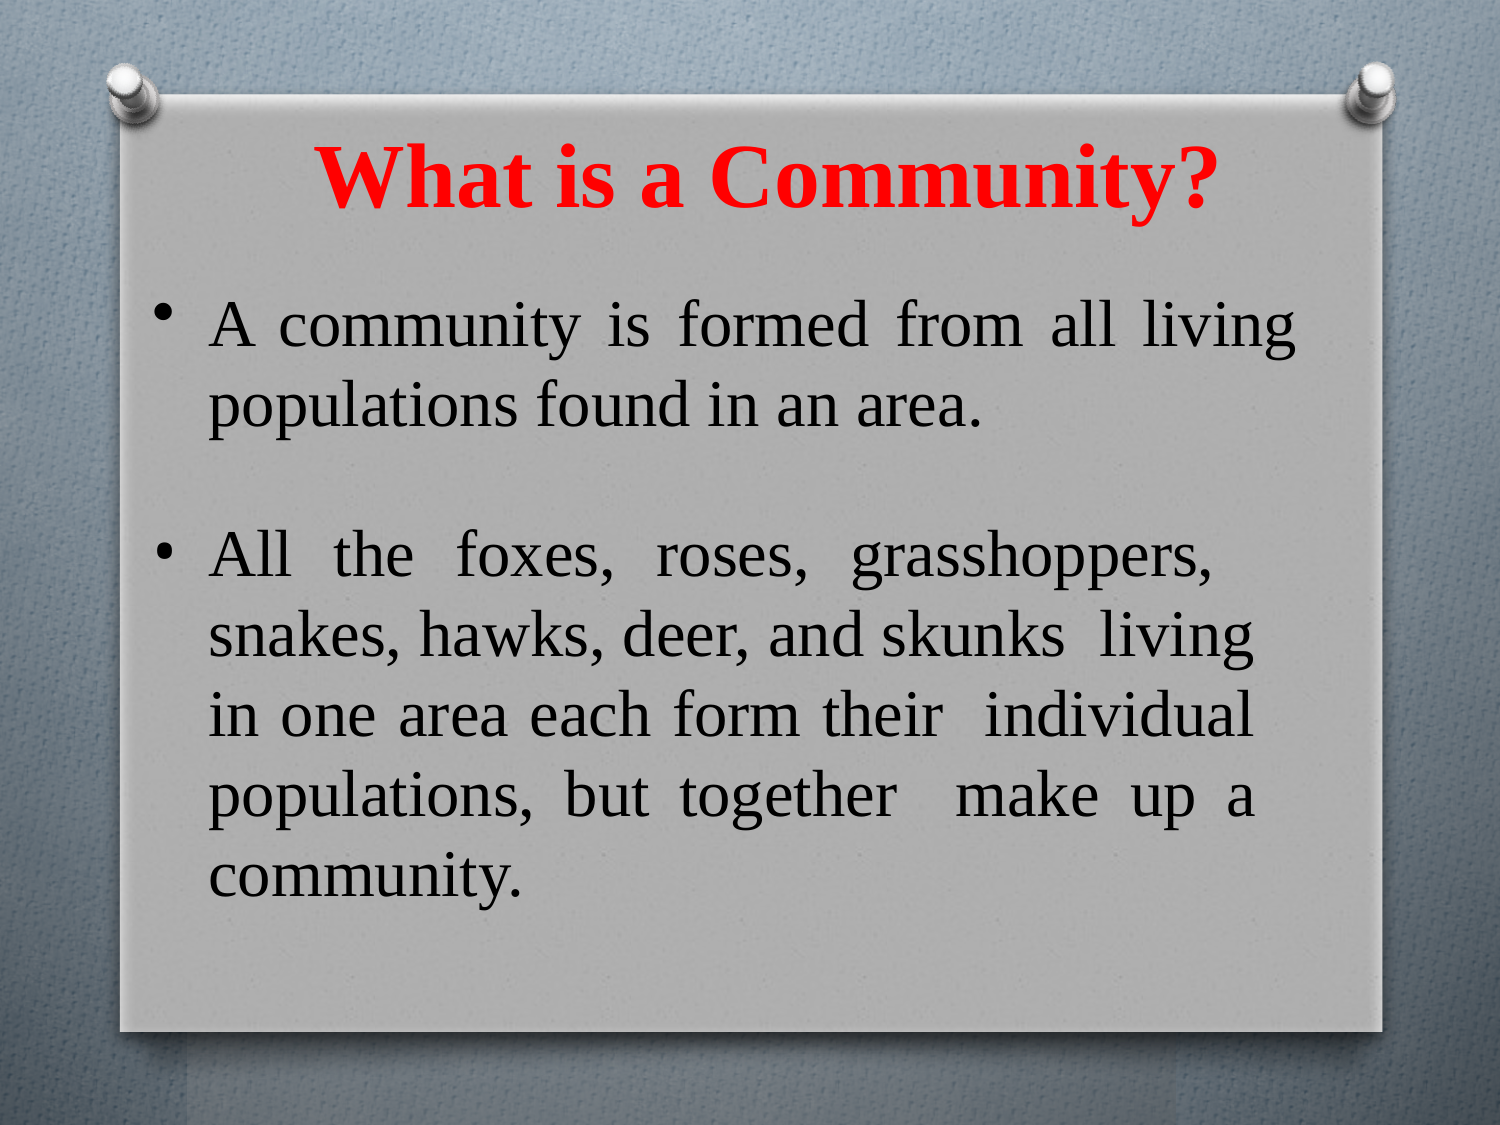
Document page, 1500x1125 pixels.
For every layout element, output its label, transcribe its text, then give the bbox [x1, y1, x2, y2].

title What is a Community? [187, 74, 1347, 265]
picture [1317, 35, 1439, 156]
picture [75, 29, 198, 153]
text_box A community is formed from all living populations found in an area. All the foxes, roses, grasshoppers, snakes, hawks, deer, and skunks living in one area each form their individual populations, but together make up a community. [150, 275, 1325, 910]
